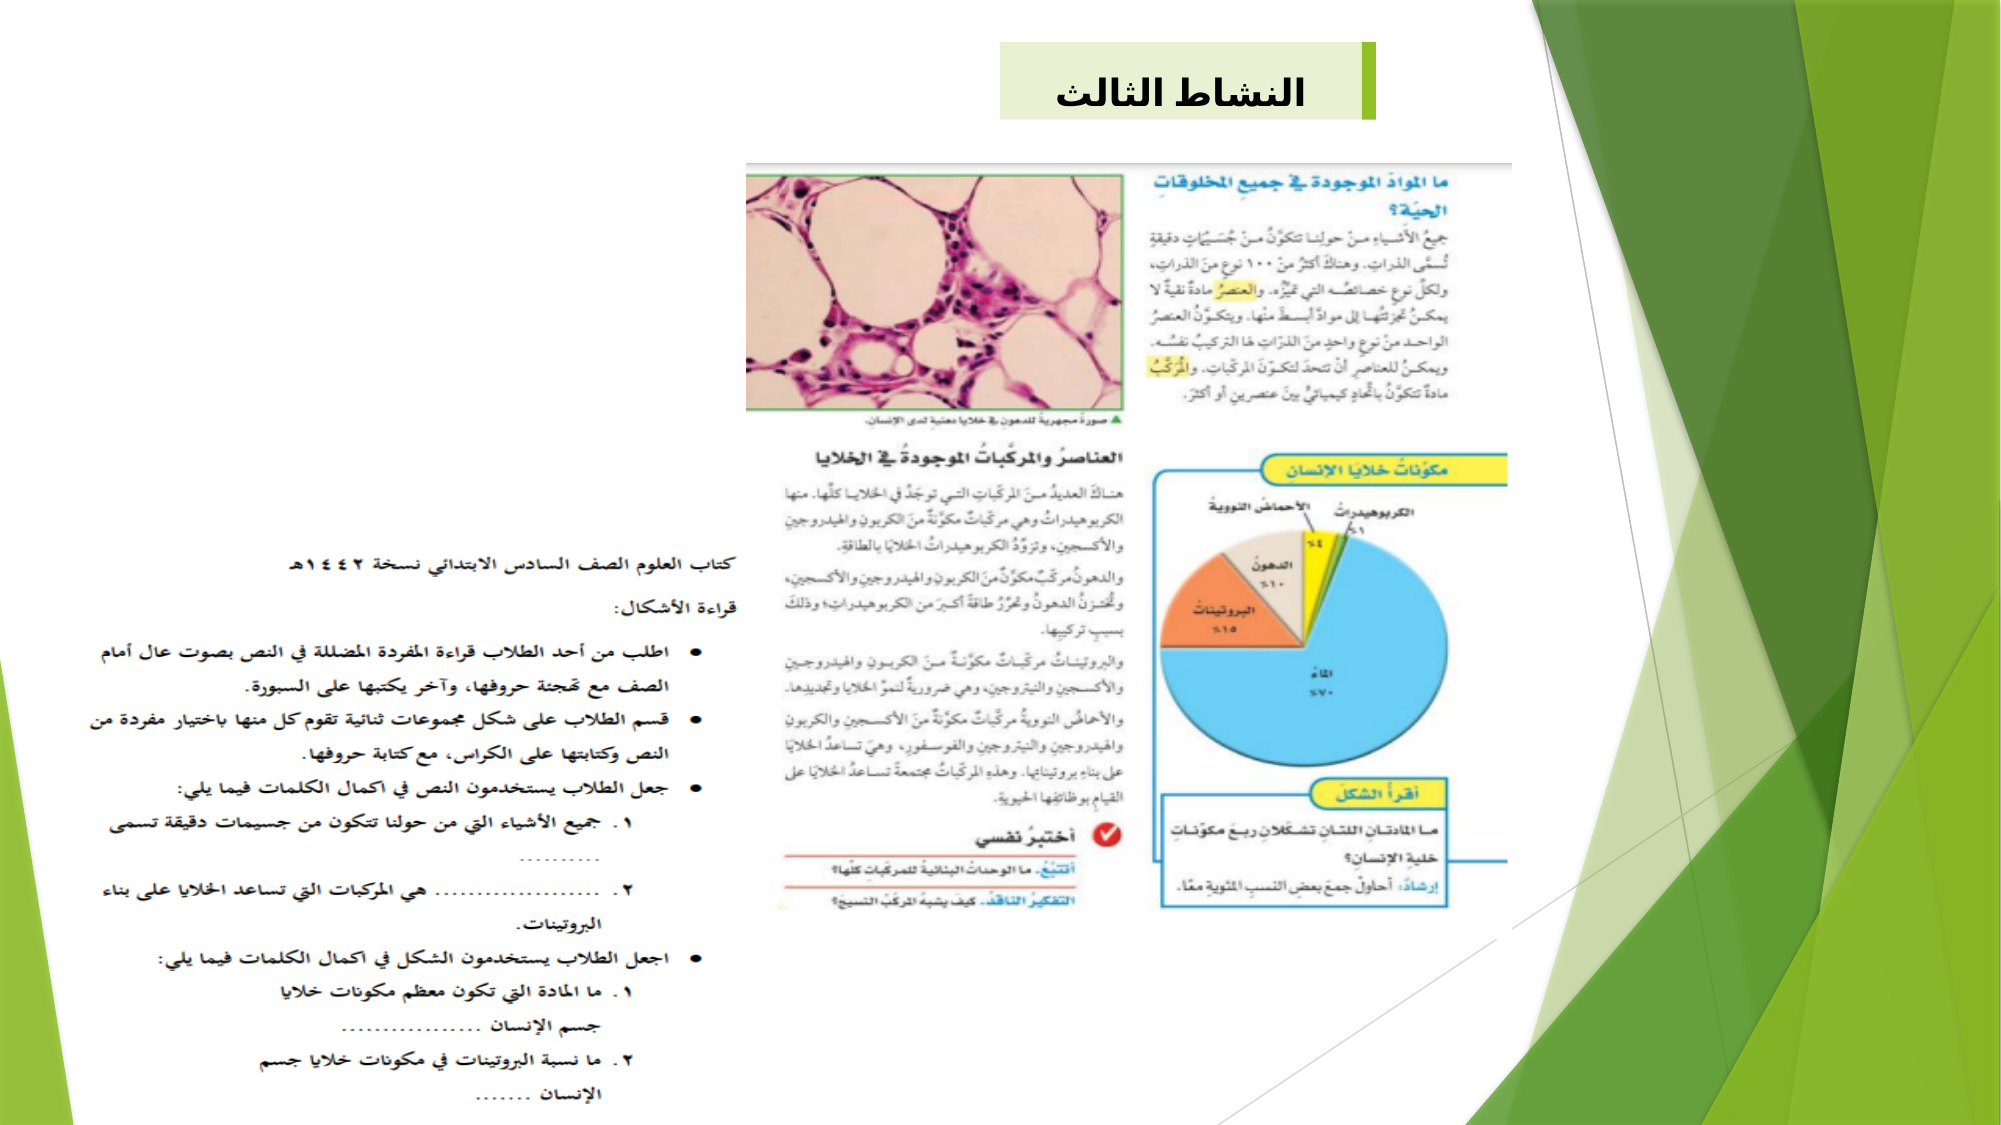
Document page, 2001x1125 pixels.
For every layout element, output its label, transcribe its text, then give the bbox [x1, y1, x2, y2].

text_box النشاط الثالث [998, 40, 1360, 121]
picture [70, 162, 1513, 1109]
text_box [1360, 40, 1378, 121]
